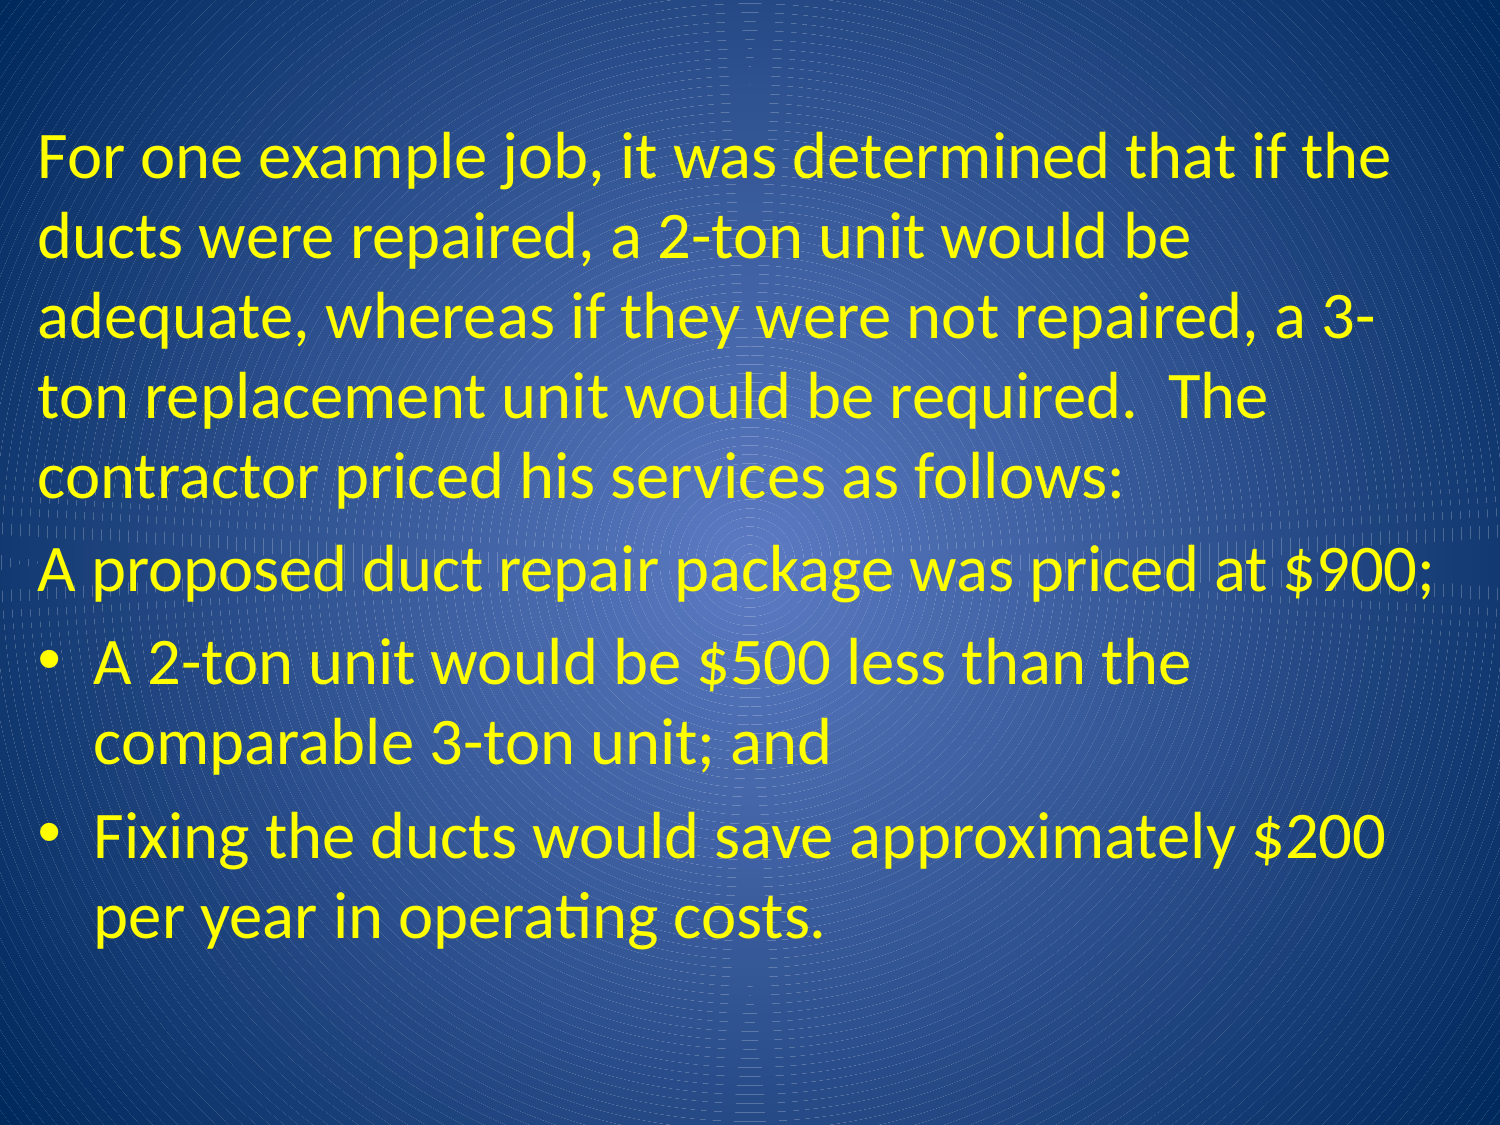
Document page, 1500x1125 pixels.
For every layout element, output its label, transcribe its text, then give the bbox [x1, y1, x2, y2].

list For one example job, it was determined that if the ducts were repaired, a 2-ton unit would be adequate, whereas if they were not repaired, a 3-ton replacement unit would be required. The contractor priced his services as follows: A proposed duct repair package was priced at $900; A 2-ton unit would be $500 less than the comparable 3-ton unit; and Fixing the ducts would save approximately $200 per year in operating costs. [37, 111, 1438, 984]
